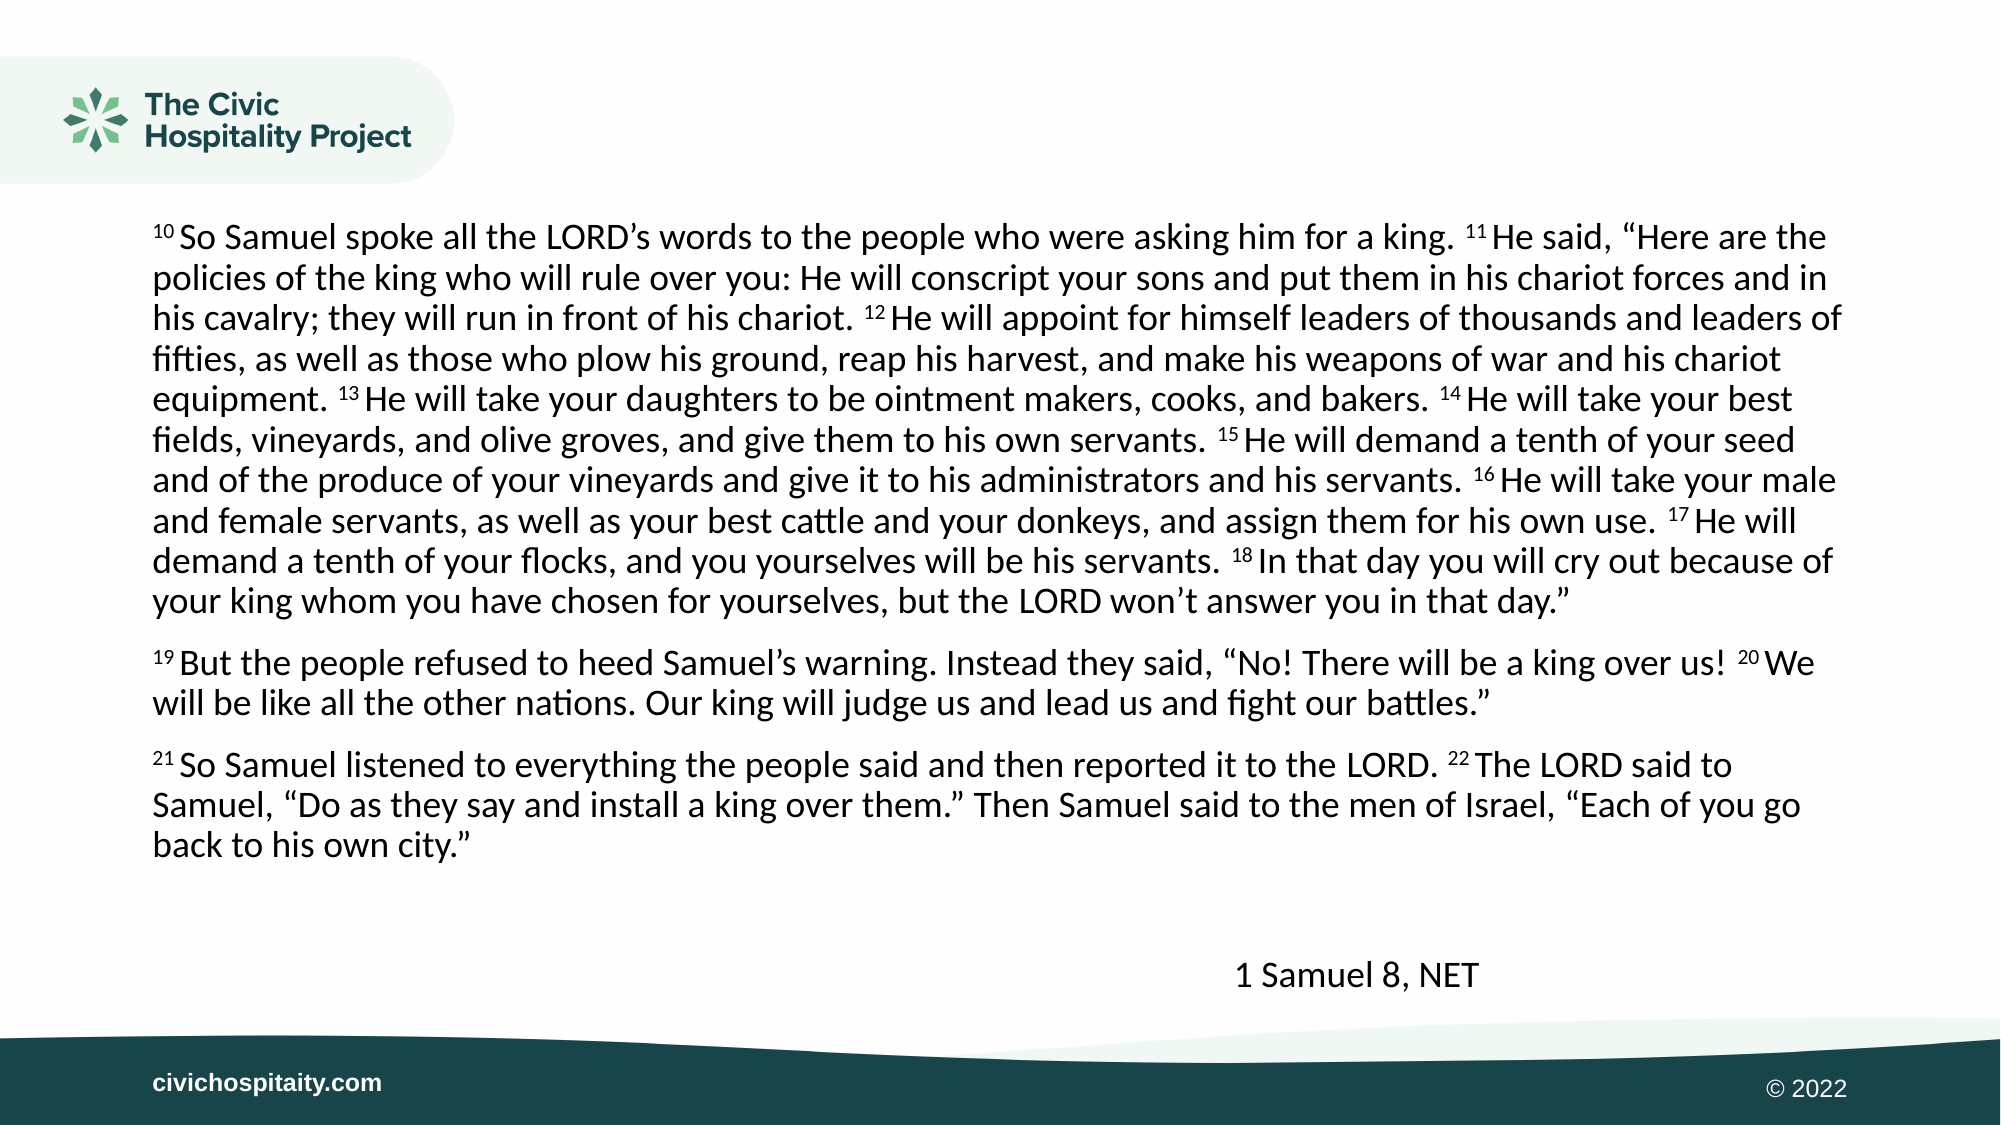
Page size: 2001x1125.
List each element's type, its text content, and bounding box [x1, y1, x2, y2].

text_box 1 Samuel 8, NET [1219, 942, 1783, 1048]
picture [0, 0, 2001, 1125]
list 10 So Samuel spoke all the Lord’s words to the people who were asking him for a king. 11 He said, “Here are the policies of the king who will rule over you: He will conscript your sons and put them in his chariot forces and in his cavalry; they will run in front of his chariot. 12 He will appoint for himself leaders of thousands and leaders of fifties, as well as those who plow his ground, reap his harvest, and make his weapons of war and his chariot equipment. 13 He will take your daughters to be ointment makers, cooks, and bakers. 14 He will take your best fields, vineyards, and olive groves, and give them to his own servants. 15 He will demand a tenth of your seed and of the produce of your vineyards and give it to his administrators and his servants. 16 He will take your male and female servants, as well as your best cattle and your donkeys, and assign them for his own use. 17 He will demand a tenth of your flocks, and you yourselves will be his servants. 18 In that day you will cry out because of your king whom you have chosen for yourselves, but the Lord won’t answer you in that day.” 19 But the people refused to heed Samuel’s warning. Instead they said, “No! There will be a king over us! 20 We will be like all the other nations. Our king will judge us and lead us and fight our battles.” 21 So Samuel listened to everything the people said and then reported it to the Lord. 22 The Lord said to Samuel, “Do as they say and install a king over them.” Then Samuel said to the men of Israel, “Each of you go back to his own city.” [137, 210, 1863, 989]
